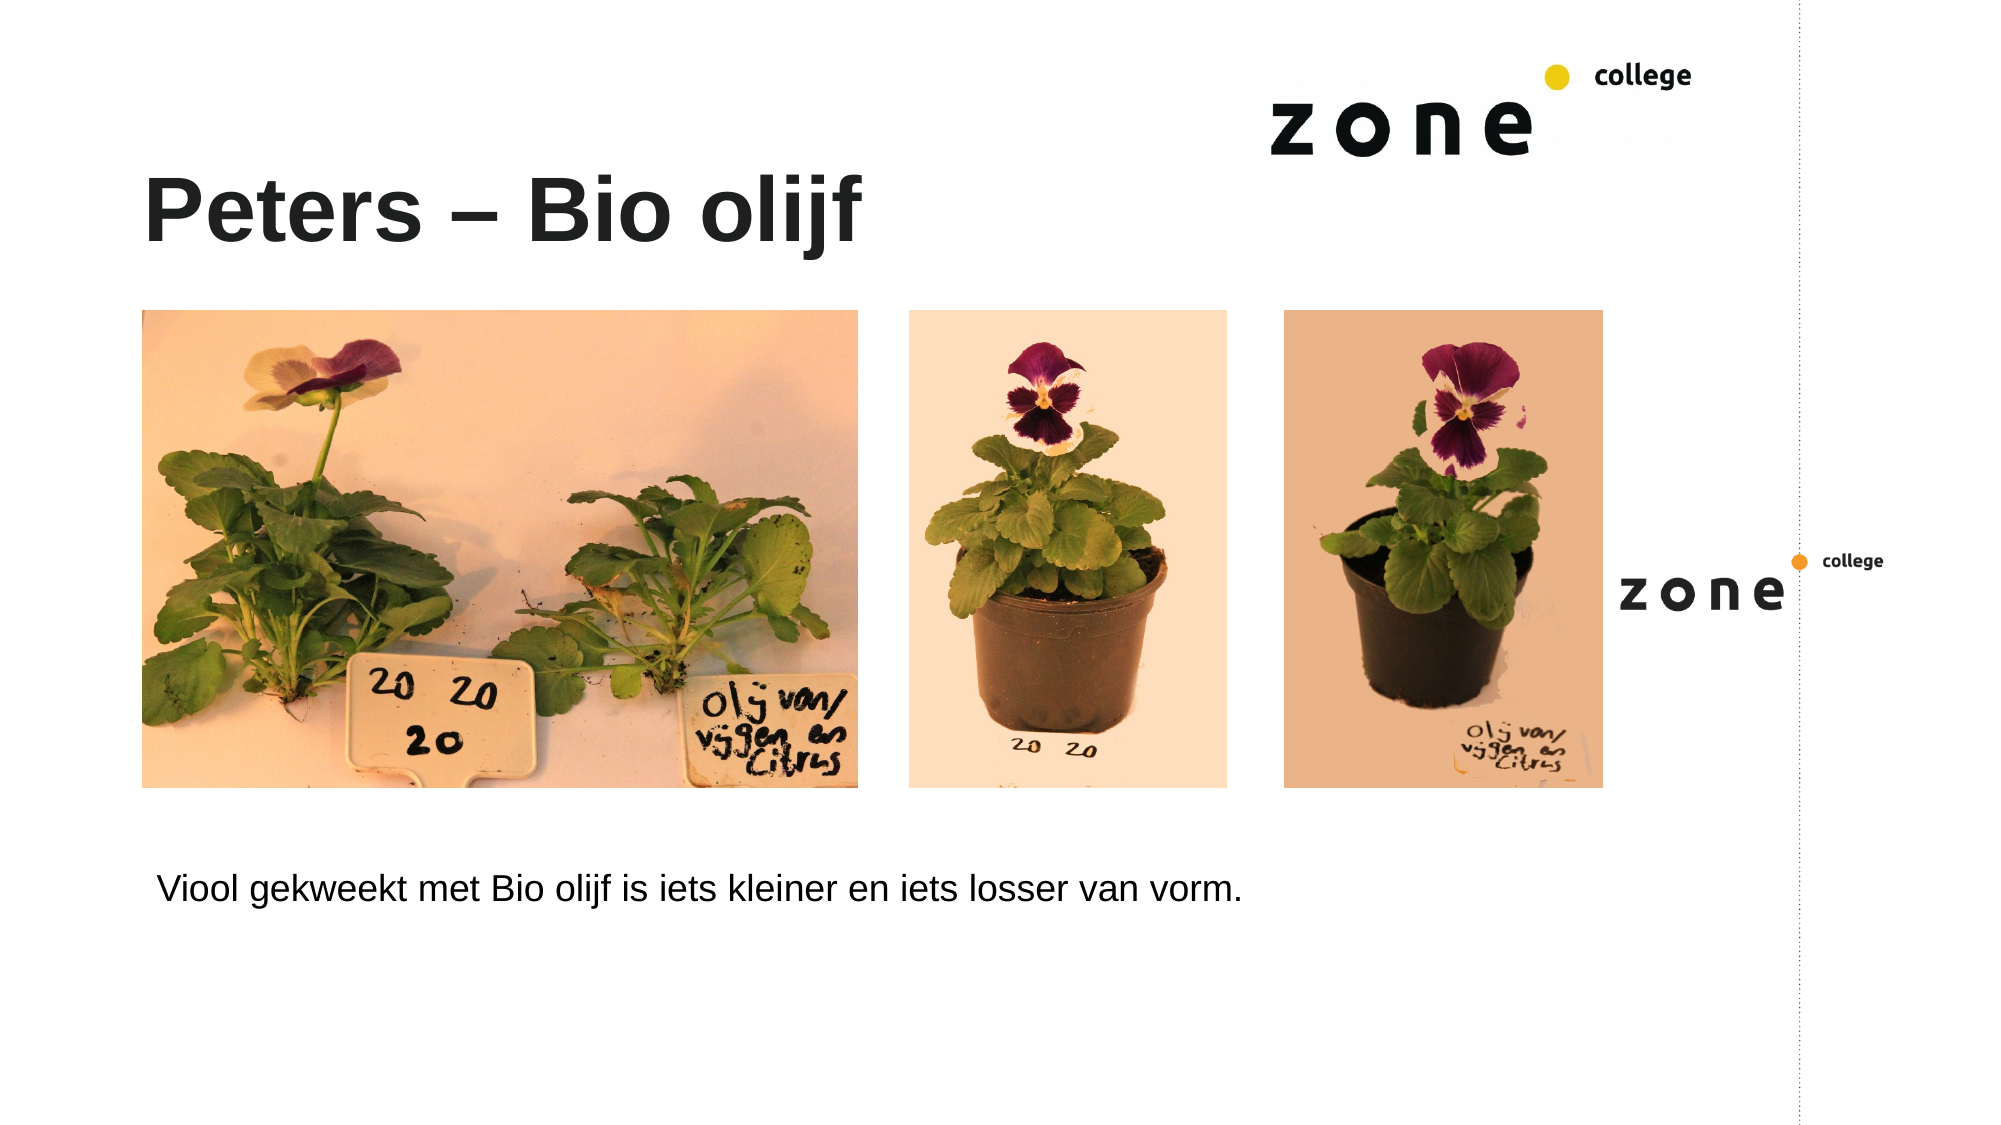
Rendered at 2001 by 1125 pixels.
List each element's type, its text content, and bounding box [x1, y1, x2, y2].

picture [1271, 0, 2001, 1125]
text_box Viool gekweekt met Bio olijf is iets kleiner en iets losser van vorm. [141, 856, 1607, 916]
picture [909, 310, 1227, 788]
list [141, 310, 858, 788]
title Peters – Bio olijf [143, 162, 1438, 290]
